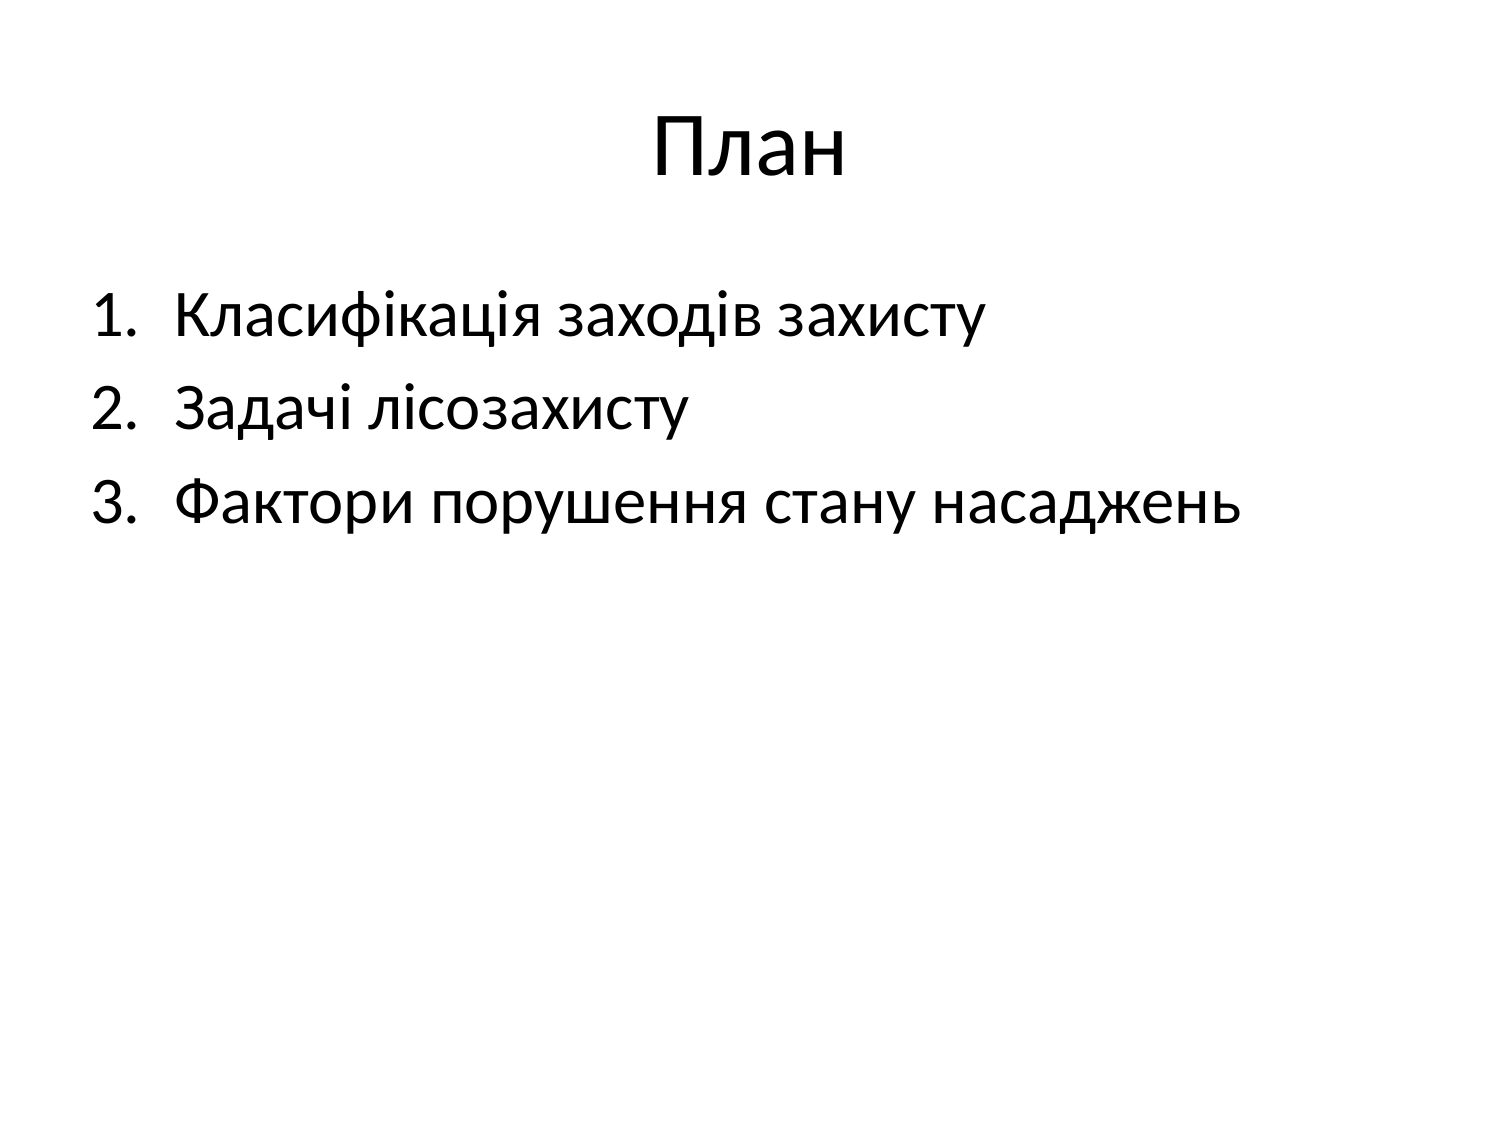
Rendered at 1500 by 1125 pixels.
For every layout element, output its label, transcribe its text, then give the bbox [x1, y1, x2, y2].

title План [75, 45, 1425, 233]
list Класифікація заходів захисту Задачі лісозахисту Фактори порушення стану насаджень [75, 262, 1425, 1005]
